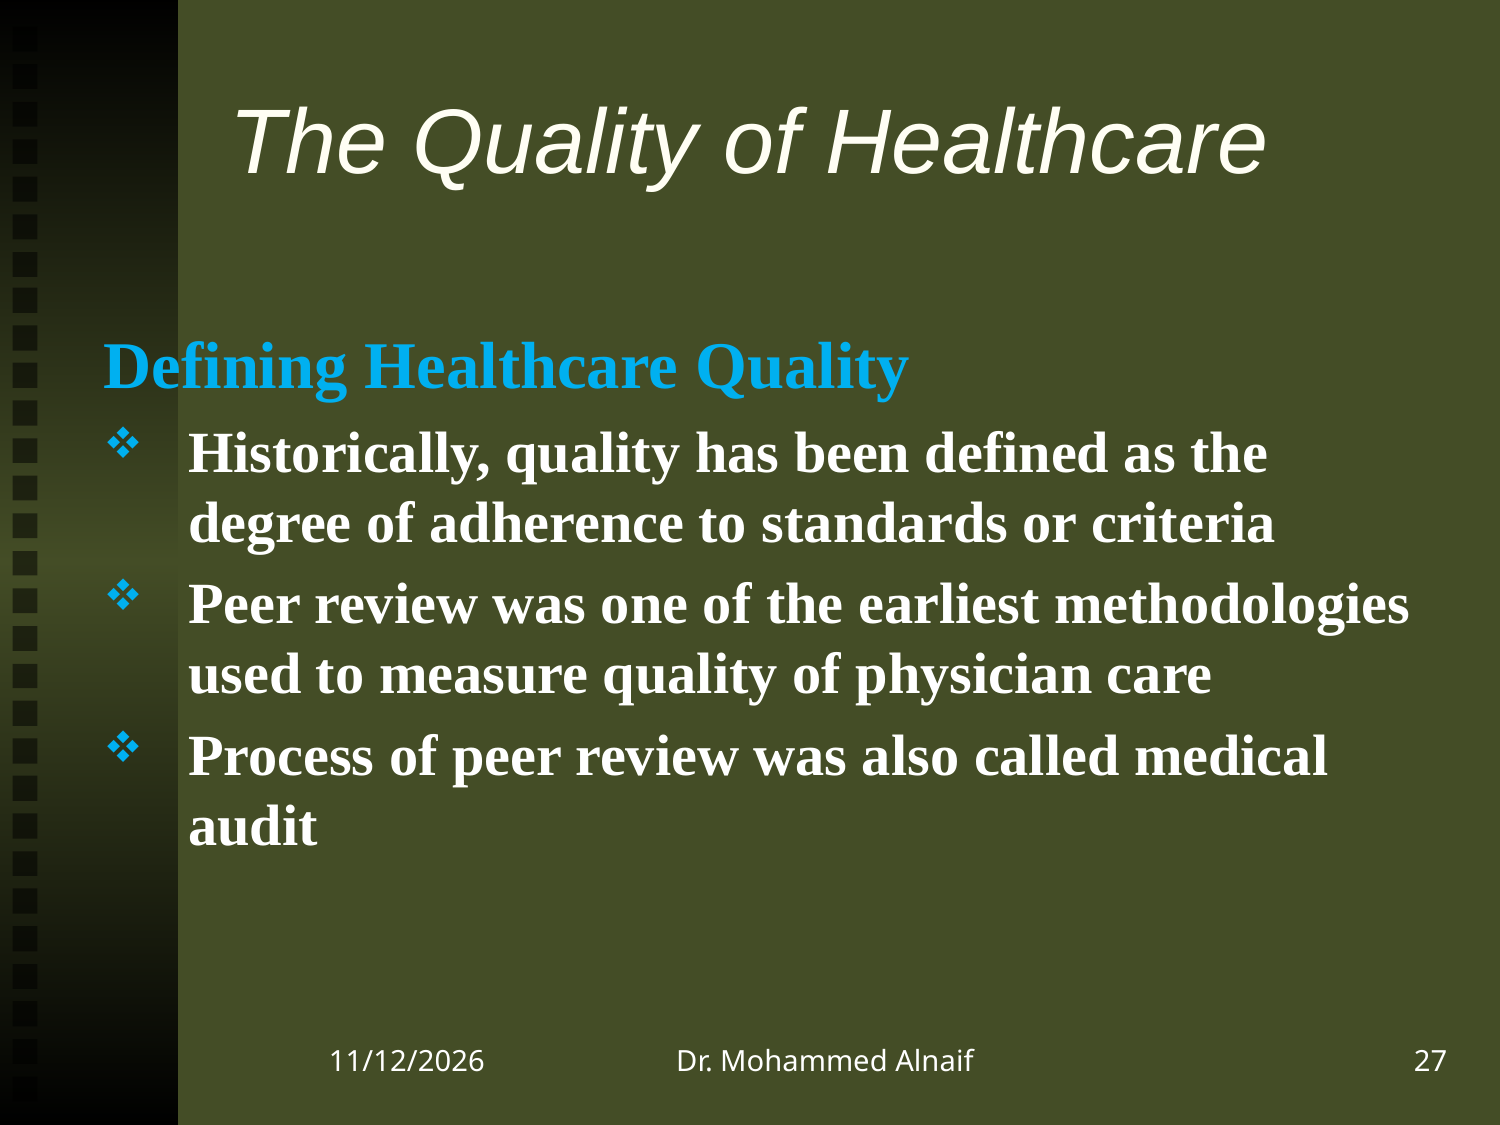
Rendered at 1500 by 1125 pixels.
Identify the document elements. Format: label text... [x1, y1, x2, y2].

footer Dr. Mohammed Alnaif [587, 1024, 1063, 1101]
title The Quality of Healthcare [111, 42, 1388, 231]
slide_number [187, 1024, 501, 1101]
subtitle Defining Healthcare Quality Historically, quality has been defined as the degree of adherence to standards or criteria Peer review was one of the earliest methodologies used to measure quality of physician care Process of peer review was also called medical audit [88, 314, 1448, 997]
slide_number 27 [1149, 1024, 1463, 1101]
